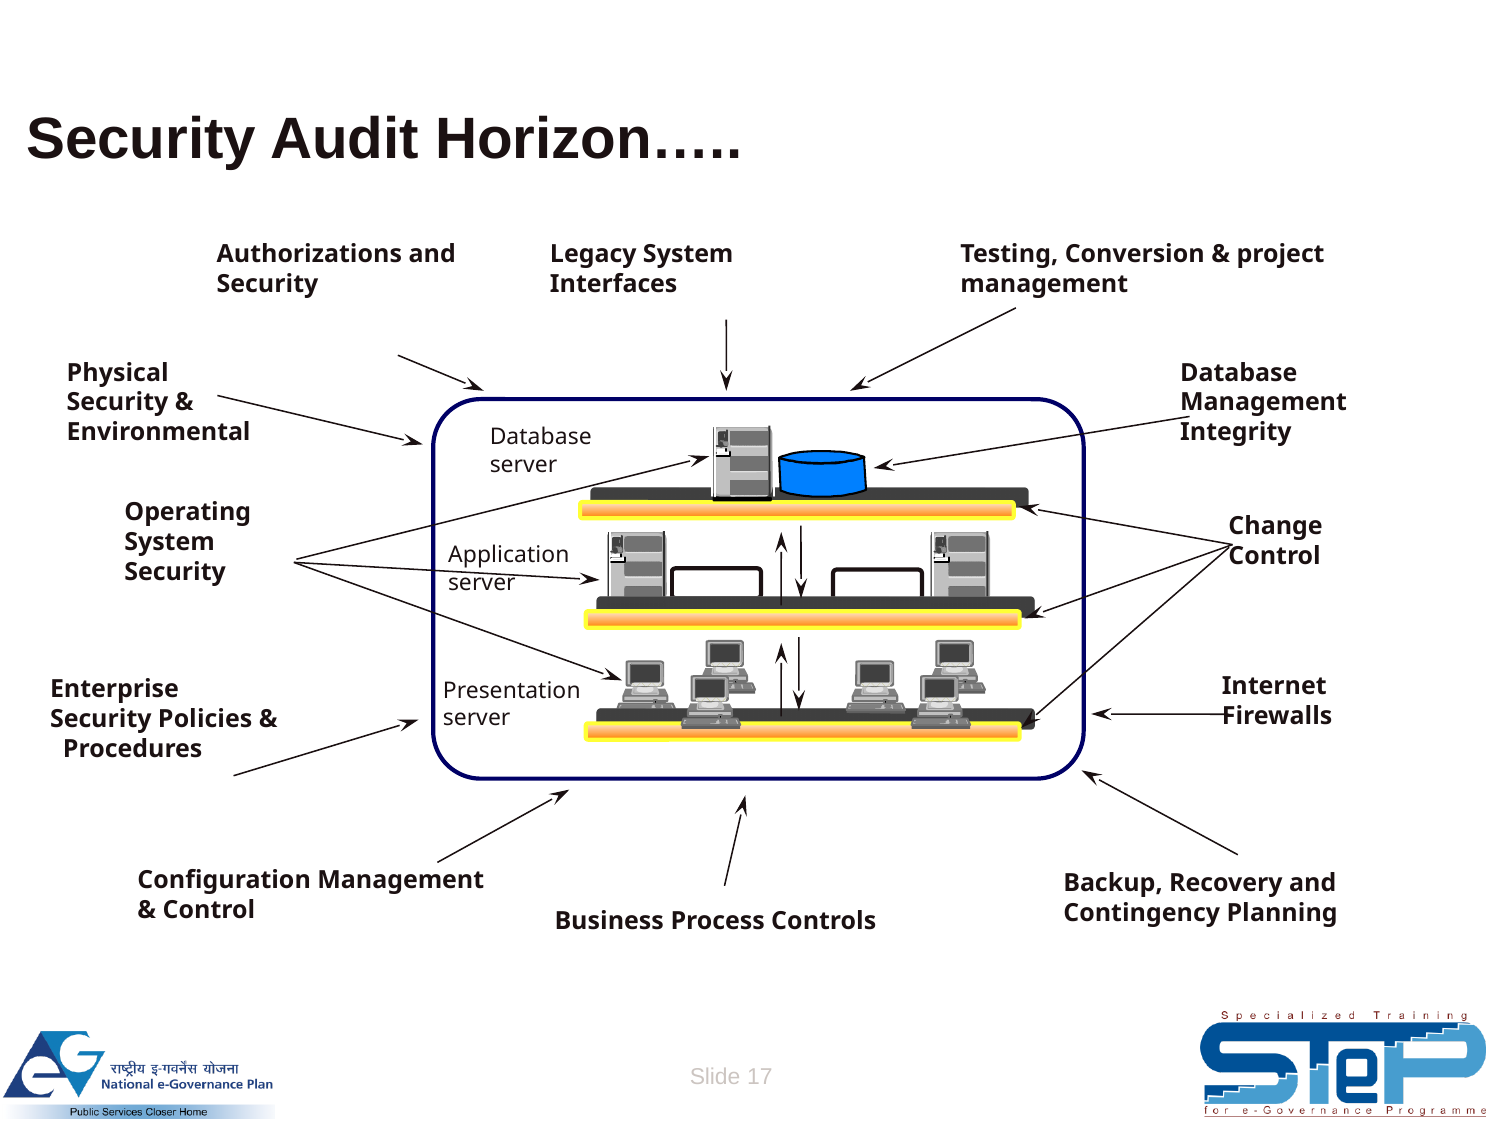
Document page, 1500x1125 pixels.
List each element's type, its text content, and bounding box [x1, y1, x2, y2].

picture [1200, 1011, 1486, 1117]
title Security Audit Horizon….. [26, 99, 1472, 224]
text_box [49, 237, 1440, 1023]
picture [2, 1031, 275, 1119]
